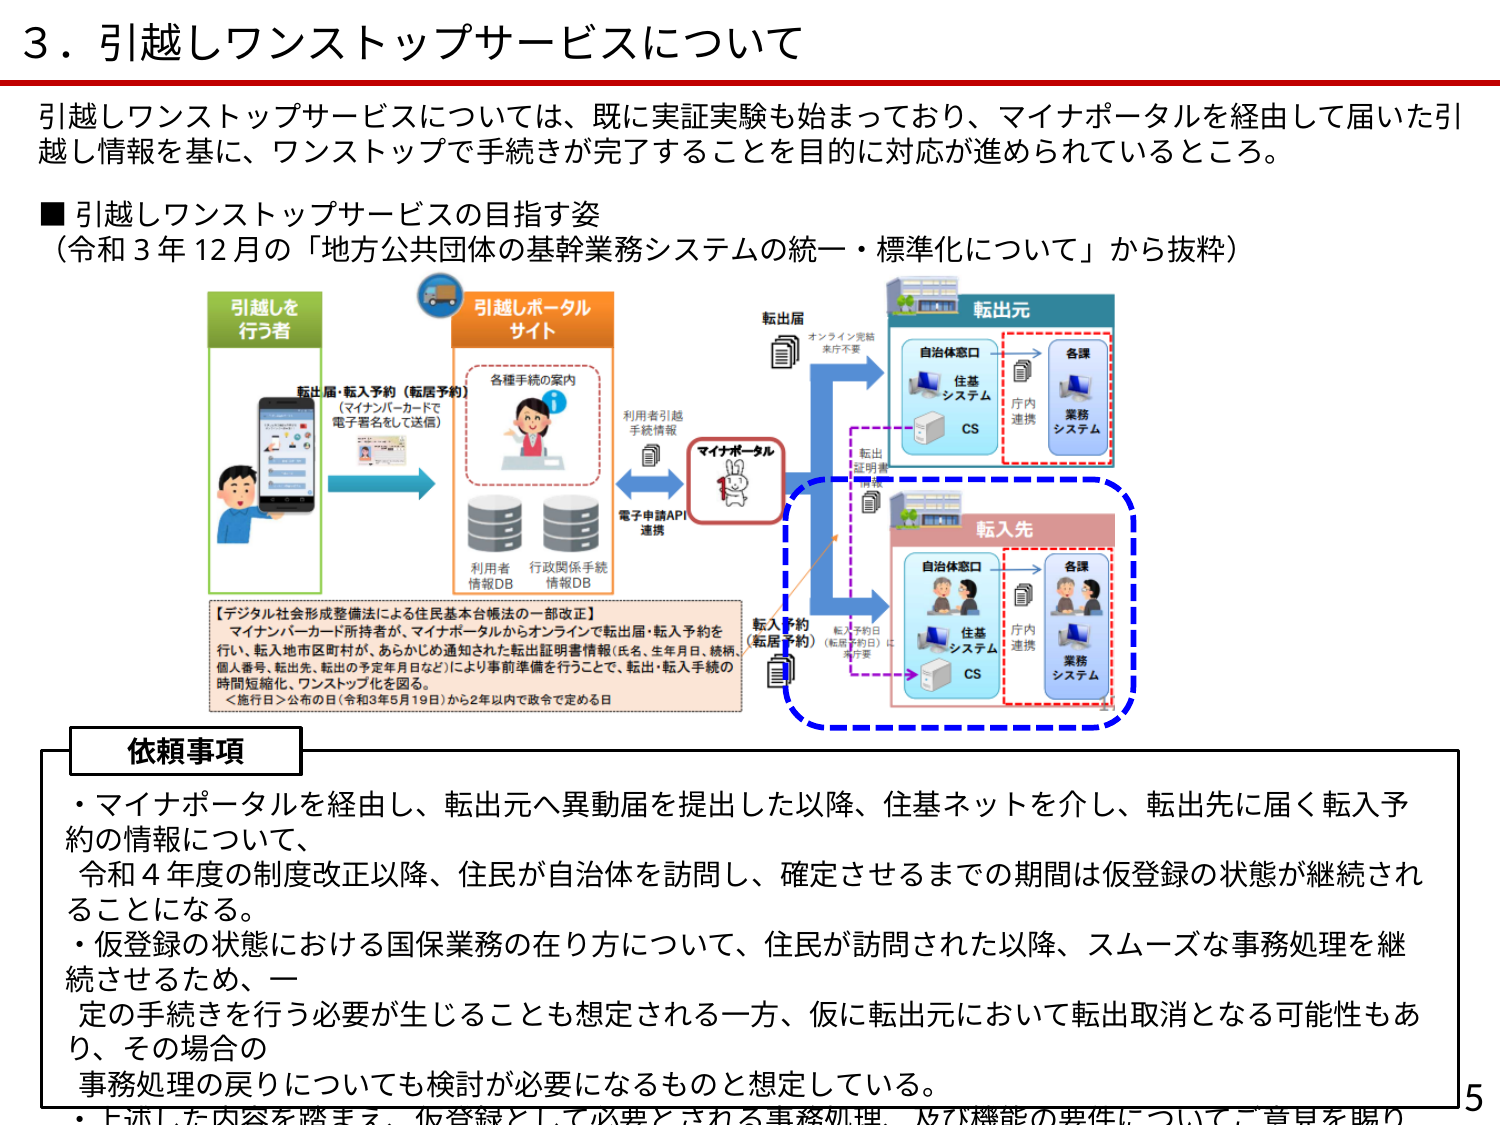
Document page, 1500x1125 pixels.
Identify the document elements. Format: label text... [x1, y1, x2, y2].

text_box ３．引越しワンストップサービスについて [0, 0, 1500, 82]
text_box 依頼事項 [69, 726, 303, 777]
text_box 引越しワンストップサービスについては、既に実証実験も始まっており、マイナポータルを経由して届いた引越し情報を基に、ワンストップで手続きが完了することを目的に対応が進められているところ。 [24, 92, 1485, 176]
text_box [803, 723, 1115, 730]
text_box ■引越しワンストップサービスの目指す姿 （令和3年12月の「地方公共団体の基幹業務システムの統一・標準化について」から抜粋） [24, 181, 1484, 238]
text_box ・マイナポータルを経由し、転出元へ異動届を提出した以降、住基ネットを介し、転出先に届く転入予約の情報について、 令和４年度の制度改正以降、住民が自治体を訪問し、確定させるまでの期間は仮登録の状態が継続されることになる。 ・仮登録の状態における国保業務の在り方について、住民が訪問された以降、スムーズな事務処理を継続させるため、一 定の手続きを行う必要が生じることも想定される一方、仮に転出元において転出取消となる可能性もあり、その場合の 事務処理の戻りについても検討が必要になるものと想定している。 ・上述した内容を踏まえ、仮登録として必要とされる事務処理、及び機能の要件についてご意見を賜りたい。 例）住民記録から連携される仮登録状態のフラグ管理 等 ご意見は別添③-1「国民健康保険システム標準化 BPRに係る意見聴取依頼について 意見回答書」にご記入いただ きたい。 [41, 750, 1459, 1108]
text_box [1117, 487, 1136, 722]
slide_number 4 [1149, 1065, 1500, 1125]
picture [198, 265, 1116, 714]
